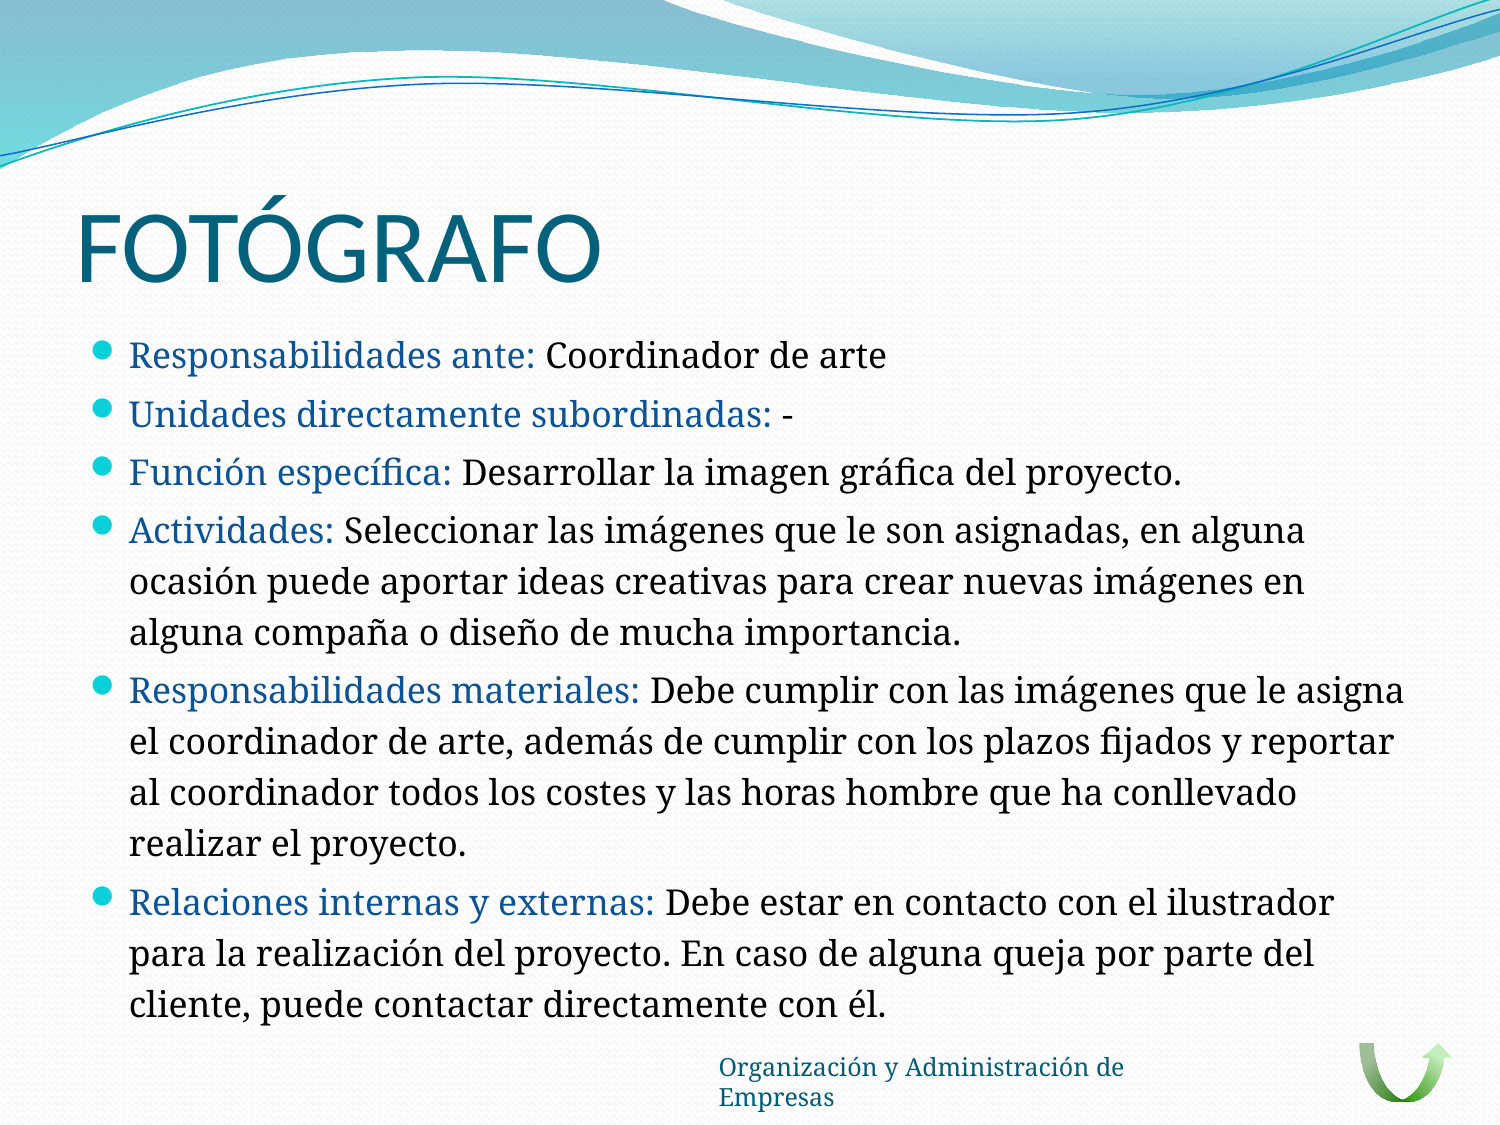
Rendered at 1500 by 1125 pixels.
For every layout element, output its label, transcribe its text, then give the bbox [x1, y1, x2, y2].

footer Organización y Administración de Empresas [718, 1051, 1196, 1112]
list Responsabilidades ante: Coordinador de arte Unidades directamente subordinadas: - Función específica: Desarrollar la imagen gráfica del proyecto. Actividades: Seleccionar las imágenes que le son asignadas, en alguna ocasión puede aportar ideas creativas para crear nuevas imágenes en alguna compaña o diseño de mucha importancia. Responsabilidades materiales: Debe cumplir con las imágenes que le asigna el coordinador de arte, además de cumplir con los plazos fijados y reportar al coordinador todos los costes y las horas hombre que ha conllevado realizar el proyecto. Relaciones internas y externas: Debe estar en contacto con el ilustrador para la realización del proyecto. En caso de alguna queja por parte del cliente, puede contactar directamente con él. [75, 317, 1425, 1038]
text_box [1359, 1042, 1452, 1102]
title FOTÓGRAFO [75, 115, 1425, 303]
